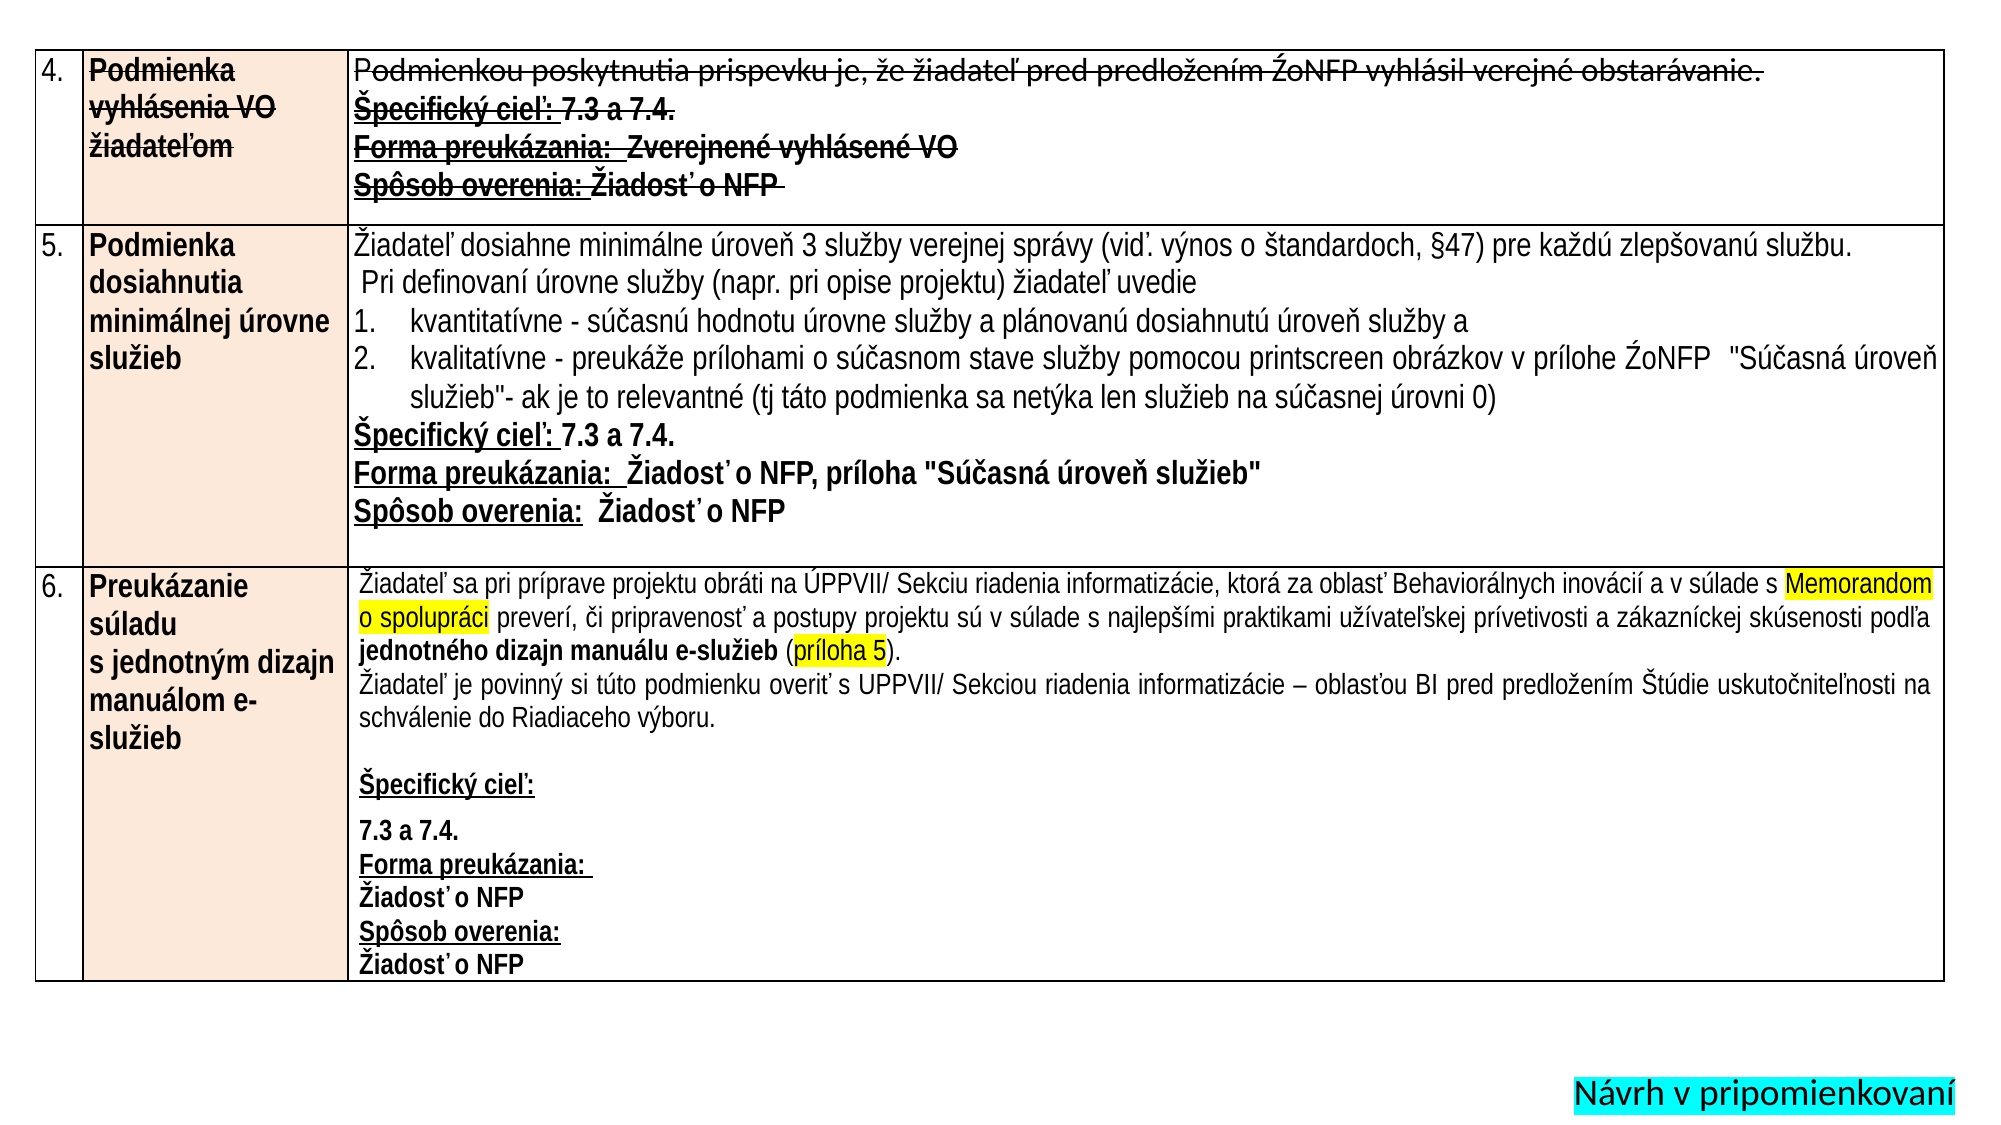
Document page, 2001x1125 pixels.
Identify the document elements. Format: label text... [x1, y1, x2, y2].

text_box Návrh v pripomienkovaní [1531, 1060, 1998, 1121]
table_header Podmienkou poskytnutia prispevku je, že žiadateľ pred predložením ŹoNFP vyhlásil verejné obstarávanie. Špecifický cieľ: 7.3 a 7.4. Forma preukázania: Zverejnené vyhlásené VO Spôsob overenia: Žiadosť o NFP [349, 51, 1943, 224]
table_cell Žiadateľ dosiahne minimálne úroveň 3 služby verejnej správy (viď. výnos o štandardoch, §47) pre každú zlepšovanú službu. Pri definovaní úrovne služby (napr. pri opise projektu) žiadateľ uvedie kvantitatívne - súčasnú hodnotu úrovne služby a plánovanú dosiahnutú úroveň služby a kvalitatívne - preukáže prílohami o súčasnom stave služby pomocou printscreen obrázkov v prílohe ŹoNFP "Súčasná úroveň služieb"- ak je to relevantné (tj táto podmienka sa netýka len služieb na súčasnej úrovni 0) Špecifický cieľ: 7.3 a 7.4. Forma preukázania: Žiadosť o NFP, príloha "Súčasná úroveň služieb" Spôsob overenia: Žiadosť o NFP [349, 226, 1943, 566]
table_cell Žiadateľ sa pri príprave projektu obráti na ÚPPVII/ Sekciu riadenia informatizácie, ktorá za oblasť Behaviorálnych inovácií a v súlade s Memorandom o spolupráci preverí, či pripravenosť a postupy projektu sú v súlade s najlepšími praktikami užívateľskej prívetivosti a zákazníckej skúsenosti podľa jednotného dizajn manuálu e-služieb (príloha 5). Žiadateľ je povinný si túto podmienku overiť s UPPVII/ Sekciou riadenia informatizácie – oblasťou BI pred predložením Štúdie uskutočniteľnosti na schválenie do Riadiaceho výboru. Špecifický cieľ: 7.3 a 7.4. Forma preukázania: Žiadosť o NFP Spôsob overenia: Žiadosť o NFP [349, 568, 1943, 980]
table_cell Podmienka dosiahnutia minimálnej úrovne služieb [84, 226, 347, 566]
table_header Podmienka vyhlásenia VO žiadateľom [84, 51, 347, 224]
table_cell 5. [36, 226, 82, 566]
table_cell 6. [36, 568, 82, 980]
table_cell Preukázanie súladu s jednotným dizajn manuálom e-služieb [84, 568, 347, 980]
table_header 4. [36, 51, 82, 224]
